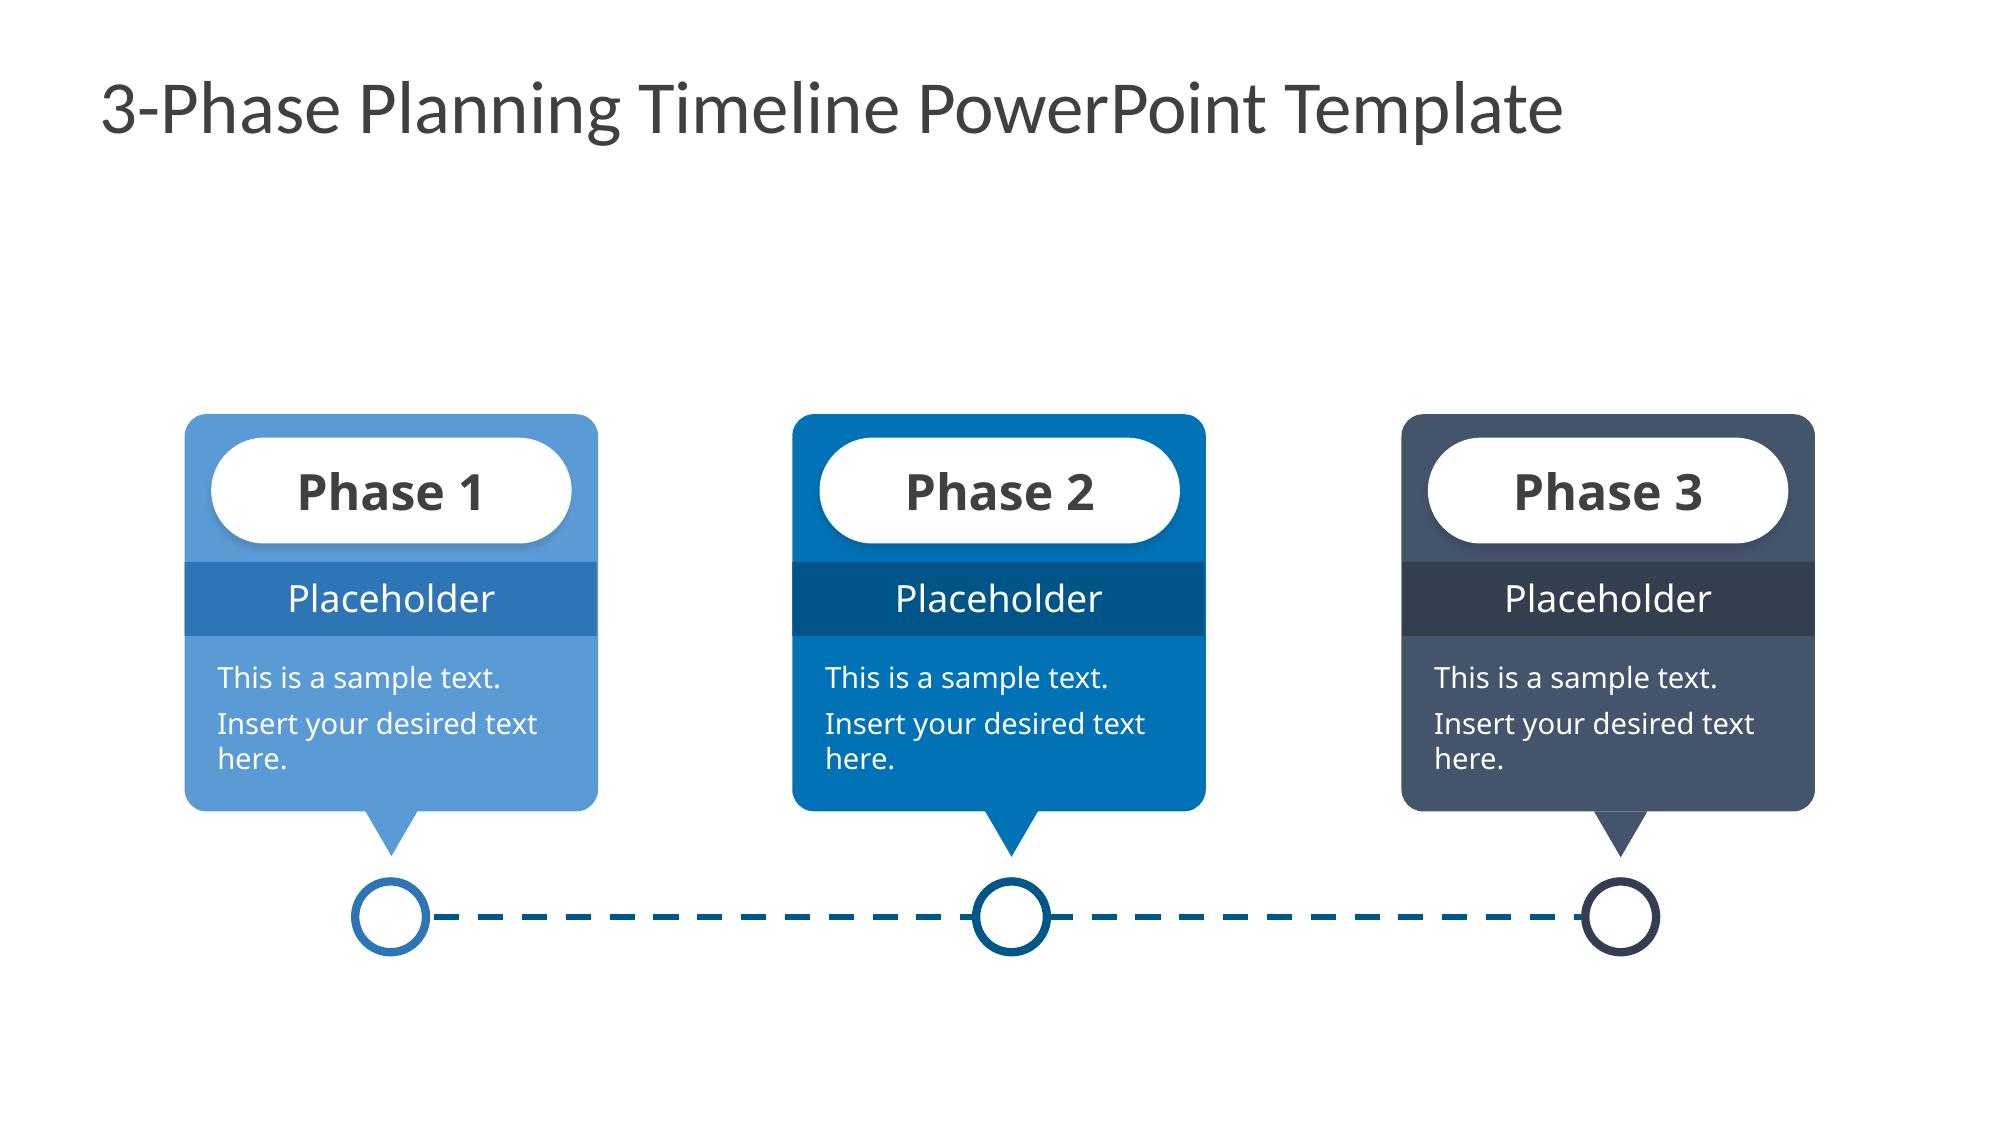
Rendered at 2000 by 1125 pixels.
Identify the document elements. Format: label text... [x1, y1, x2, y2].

text_box Phase 1 [209, 435, 574, 546]
text_box [984, 814, 1039, 859]
text_box [183, 560, 599, 638]
text_box [364, 814, 419, 859]
text_box [790, 560, 1206, 638]
text_box This is a sample text. Insert your desired text here. [825, 652, 1174, 783]
text_box Placeholder [1428, 567, 1789, 628]
text_box [790, 411, 1208, 814]
title 3-Phase Planning Timeline PowerPoint Template [99, 45, 1900, 162]
text_box [353, 879, 429, 955]
text_box Phase 3 [1425, 435, 1791, 546]
text_box [1399, 411, 1818, 814]
text_box [975, 926, 1048, 955]
text_box Placeholder [211, 567, 572, 628]
text_box Placeholder [818, 567, 1180, 628]
text_box [1400, 560, 1817, 638]
text_box [1593, 814, 1649, 860]
text_box Phase 2 [817, 435, 1183, 546]
text_box [1583, 879, 1659, 955]
text_box This is a sample text. Insert your desired text here. [217, 652, 566, 783]
text_box [182, 411, 601, 814]
text_box This is a sample text. Insert your desired text here. [1434, 652, 1783, 783]
text_box [974, 879, 1049, 916]
